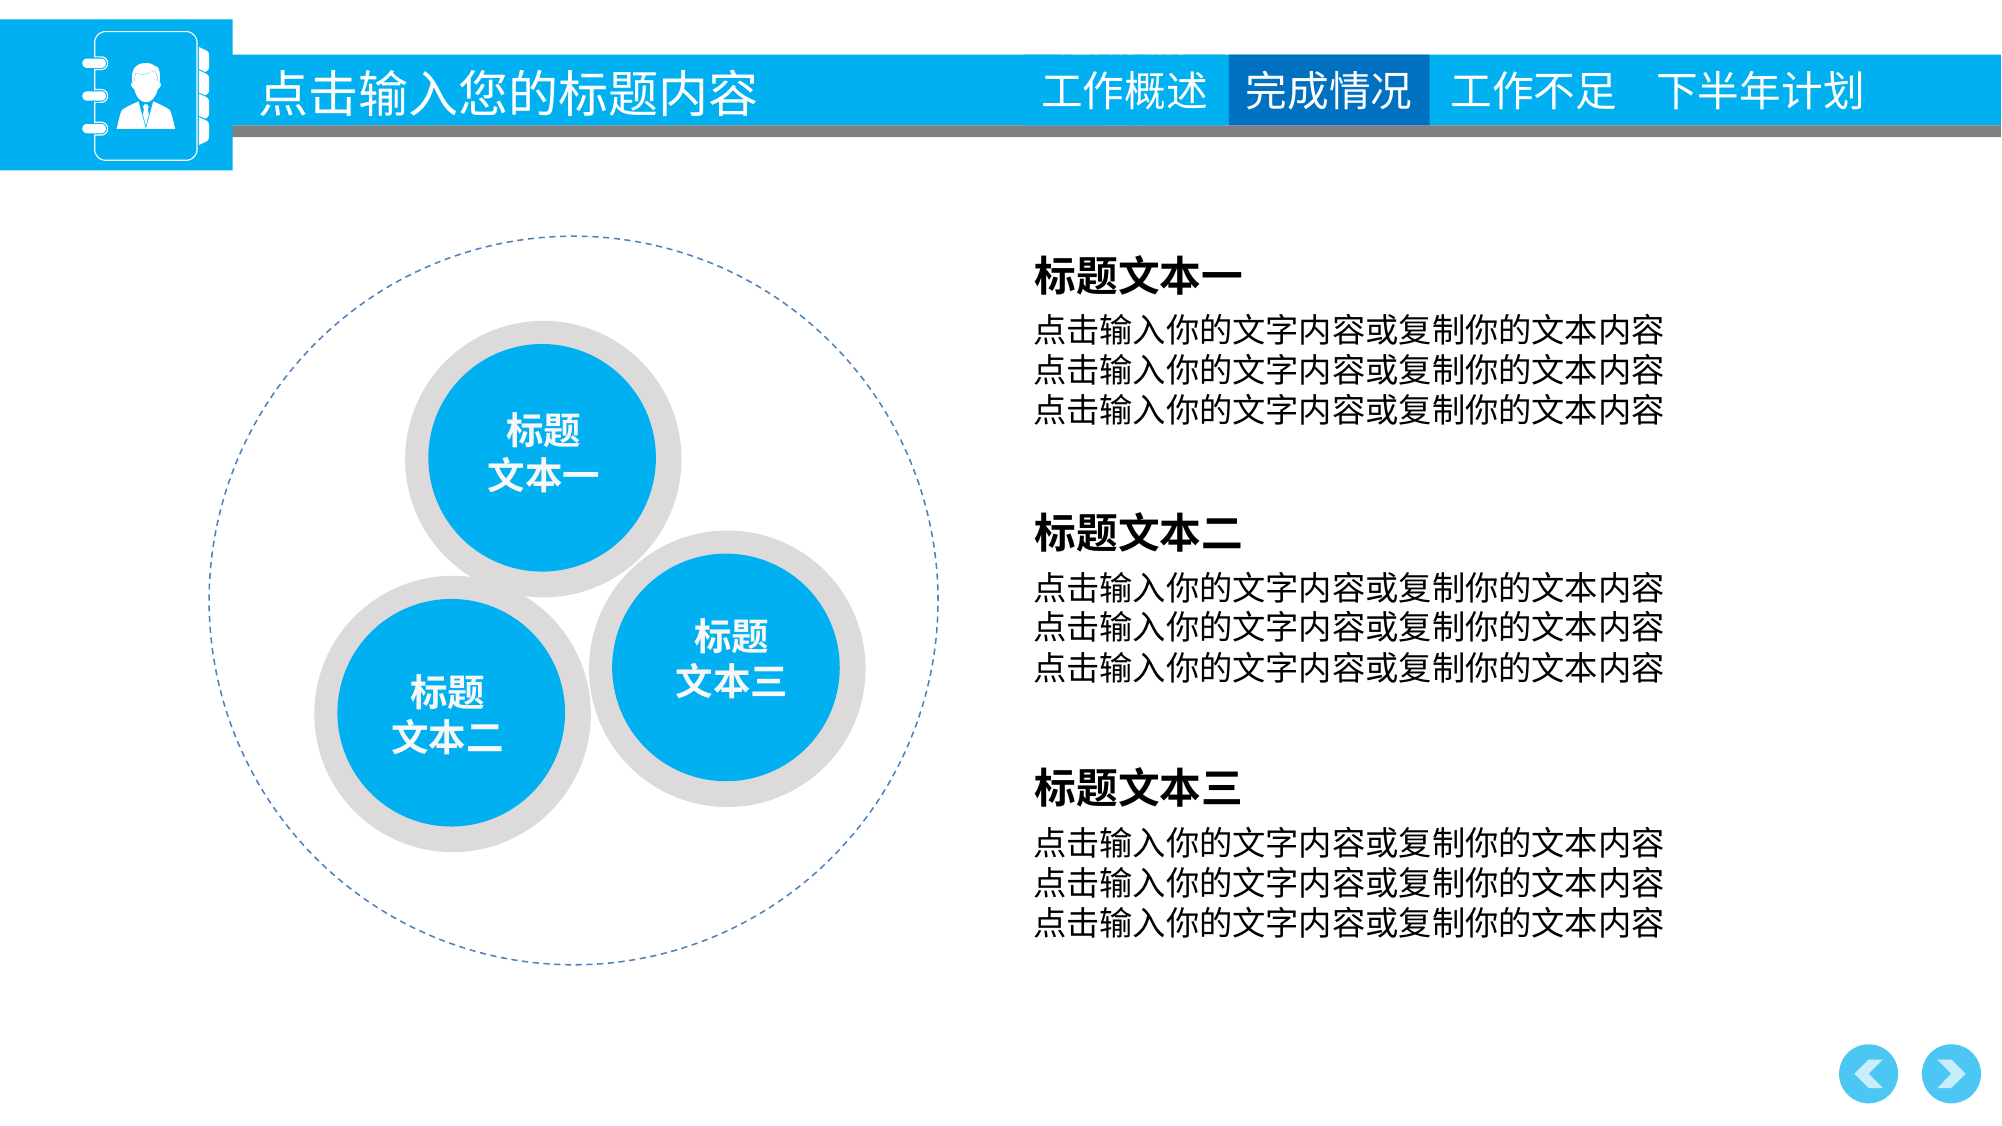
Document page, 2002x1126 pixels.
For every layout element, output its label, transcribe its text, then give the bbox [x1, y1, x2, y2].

text_box 点击输入你的文字内容或复制你的文本内容 点击输入你的文字内容或复制你的文本内容 点击输入你的文字内容或复制你的文本内容 [1018, 302, 1822, 437]
text_box 标题 文本三 [656, 605, 808, 711]
text_box [612, 553, 840, 782]
text_box [428, 343, 656, 572]
text_box 点击输入您的标题内容 [243, 54, 774, 130]
text_box 点击输入你的文字内容或复制你的文本内容 点击输入你的文字内容或复制你的文本内容 点击输入你的文字内容或复制你的文本内容 [1018, 814, 1822, 950]
text_box 标题文本一 [1019, 241, 1259, 302]
text_box [209, 236, 939, 965]
text_box [314, 575, 591, 853]
text_box 标题 文本二 [372, 661, 523, 767]
text_box [337, 598, 566, 827]
text_box 点击输入你的文字内容或复制你的文本内容 点击输入你的文字内容或复制你的文本内容 点击输入你的文字内容或复制你的文本内容 [1018, 559, 1822, 694]
text_box 标题 文本一 [468, 399, 620, 505]
text_box [589, 530, 866, 808]
text_box [0, 17, 235, 172]
text_box 标题文本二 [1019, 499, 1259, 559]
text_box [405, 320, 682, 598]
text_box [82, 31, 210, 161]
text_box 标题文本三 [1019, 754, 1259, 814]
